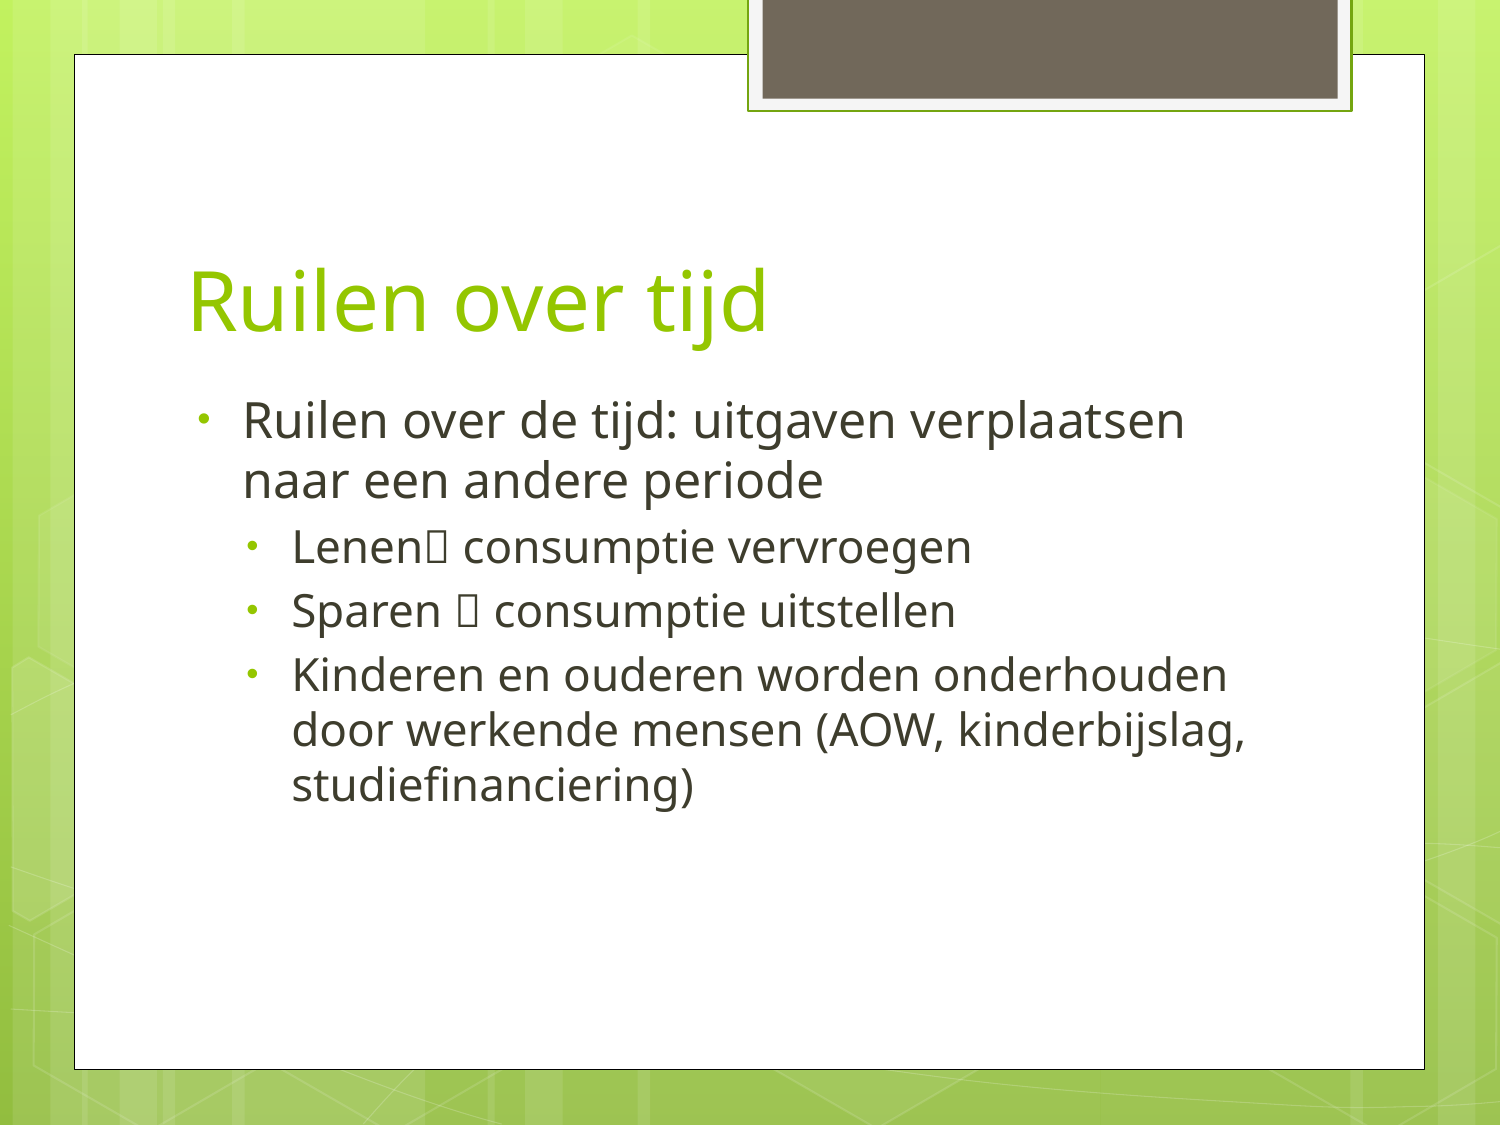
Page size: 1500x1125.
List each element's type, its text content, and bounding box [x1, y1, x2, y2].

list Ruilen over de tijd: uitgaven verplaatsen naar een andere periode Lenen consumptie vervroegen Sparen  consumptie uitstellen Kinderen en ouderen worden onderhouden door werkende mensen (AOW, kinderbijslag, studiefinanciering) [171, 381, 1283, 957]
title Ruilen over tijd [171, 168, 1324, 357]
